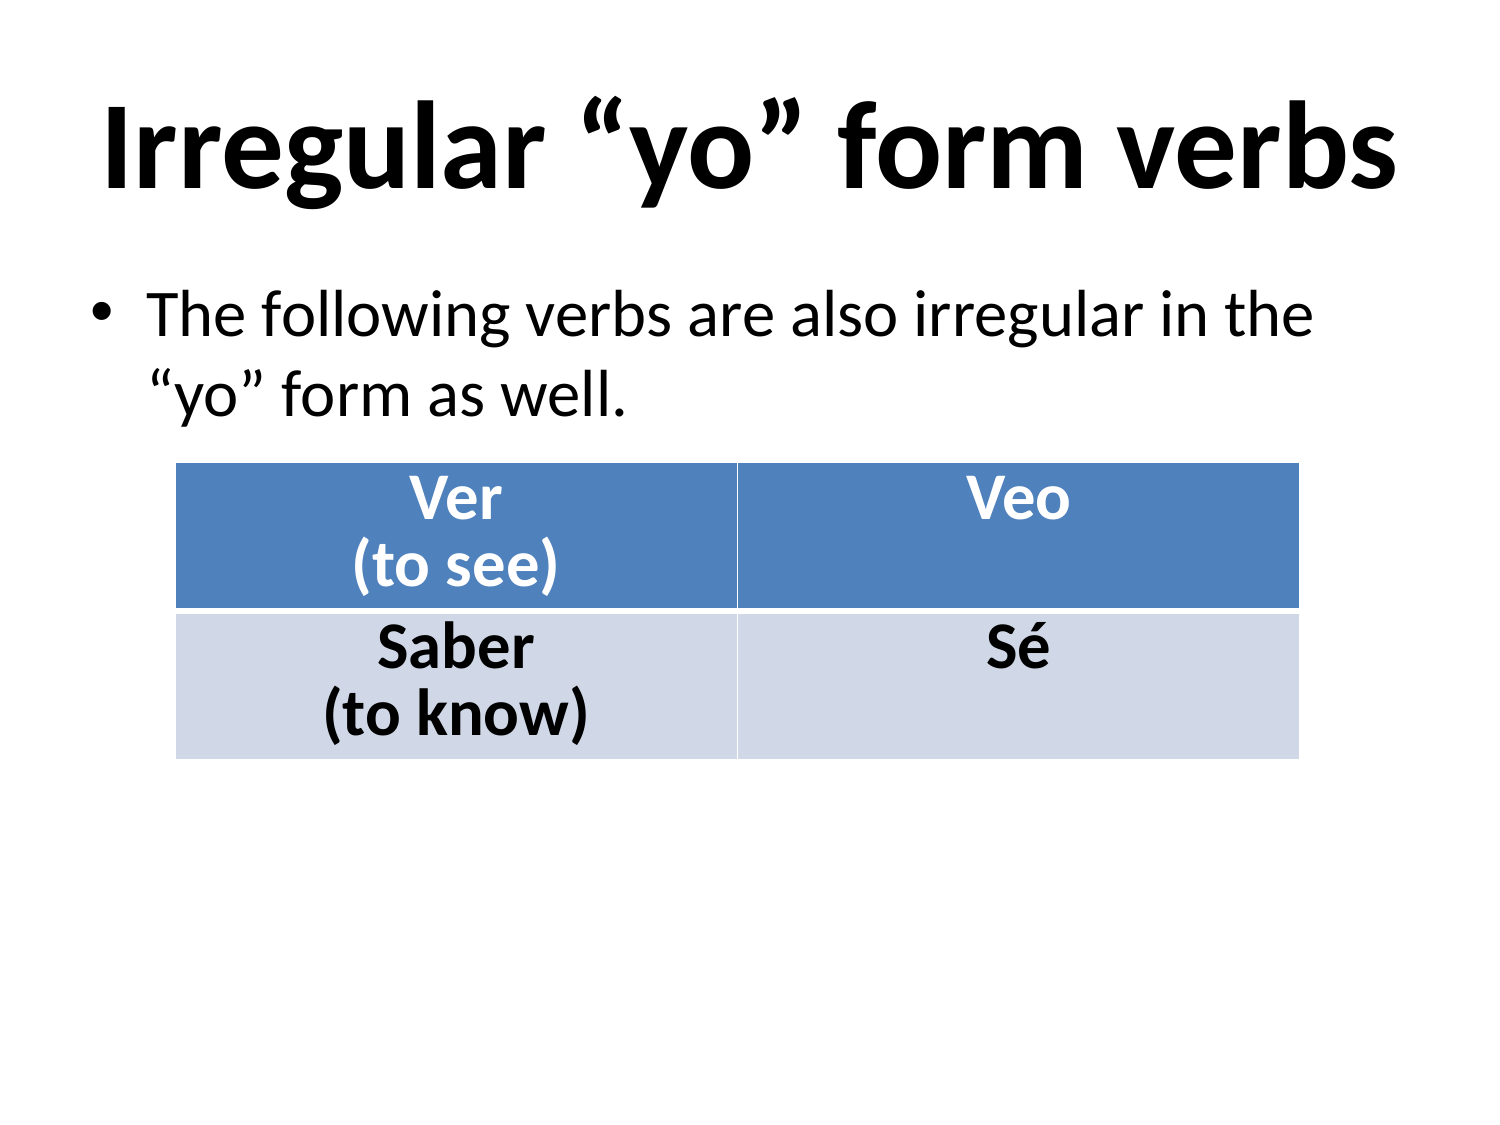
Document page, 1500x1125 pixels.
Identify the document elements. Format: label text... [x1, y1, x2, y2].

table_cell Saber (to know) [176, 614, 737, 759]
table_header Ver (to see) [176, 463, 737, 608]
table_header Veo [738, 463, 1299, 608]
title Irregular “yo” form verbs [75, 45, 1425, 233]
table_cell Sé [738, 614, 1299, 759]
list The following verbs are also irregular in the “yo” form as well. [75, 262, 1425, 1005]
